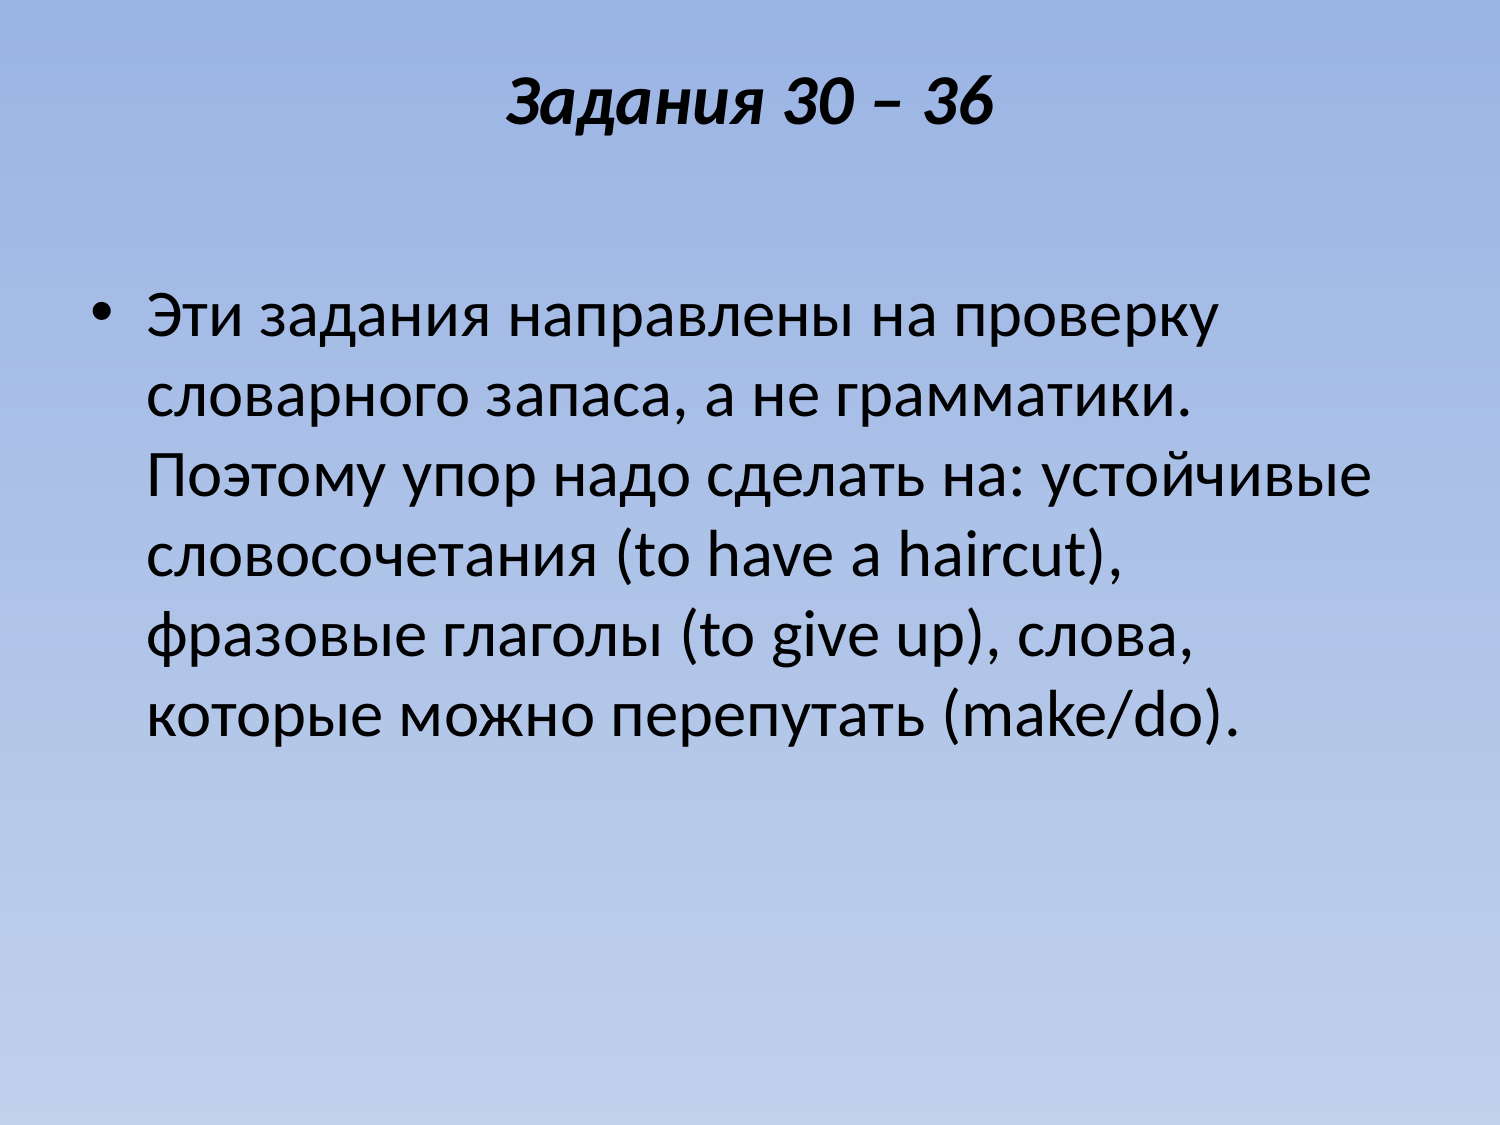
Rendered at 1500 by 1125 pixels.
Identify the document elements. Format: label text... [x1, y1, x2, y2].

list Эти задания направлены на проверку словарного запаса, а не грамматики. Поэтому упор надо сделать на: устойчивые словосочетания (to have a haircut), фразовые глаголы (to give up), слова, которые можно перепутать (make/do). [75, 262, 1425, 1005]
title Задания 30 – 36 [75, 45, 1425, 233]
